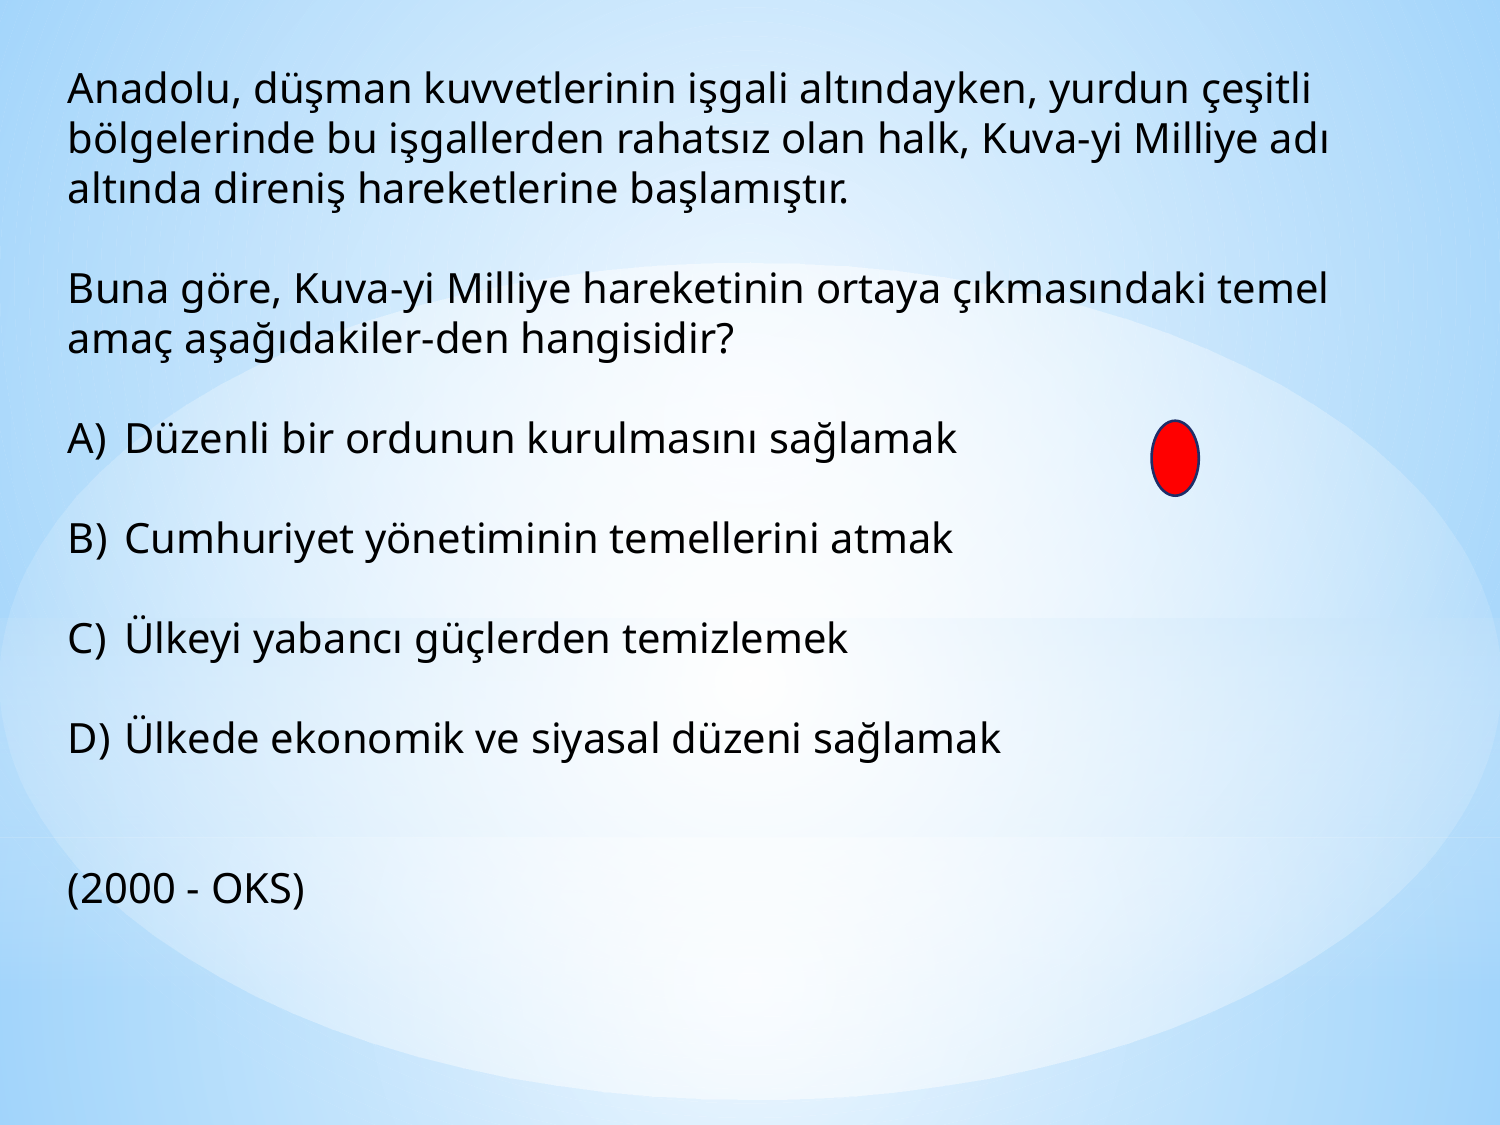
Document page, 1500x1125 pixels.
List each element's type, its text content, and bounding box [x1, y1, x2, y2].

text_box Anadolu, düşman kuvvetlerinin işgali altındayken, yurdun çeşitli bölgelerinde bu işgallerden rahatsız olan halk, Kuva-yi Milliye adı altında direniş hareketlerine başlamıştır. Buna göre, Kuva-yi Milliye hareketinin ortaya çıkmasındaki temel amaç aşağıdakiler-den hangisidir? Düzenli bir ordunun kurulmasını sağlamak Cumhuriyet yönetiminin temellerini atmak Ülkeyi yabancı güçlerden temizlemek Ülkede ekonomik ve siyasal düzeni sağlamak (2000 - OKS) [53, 54, 1436, 965]
text_box [1150, 419, 1201, 498]
